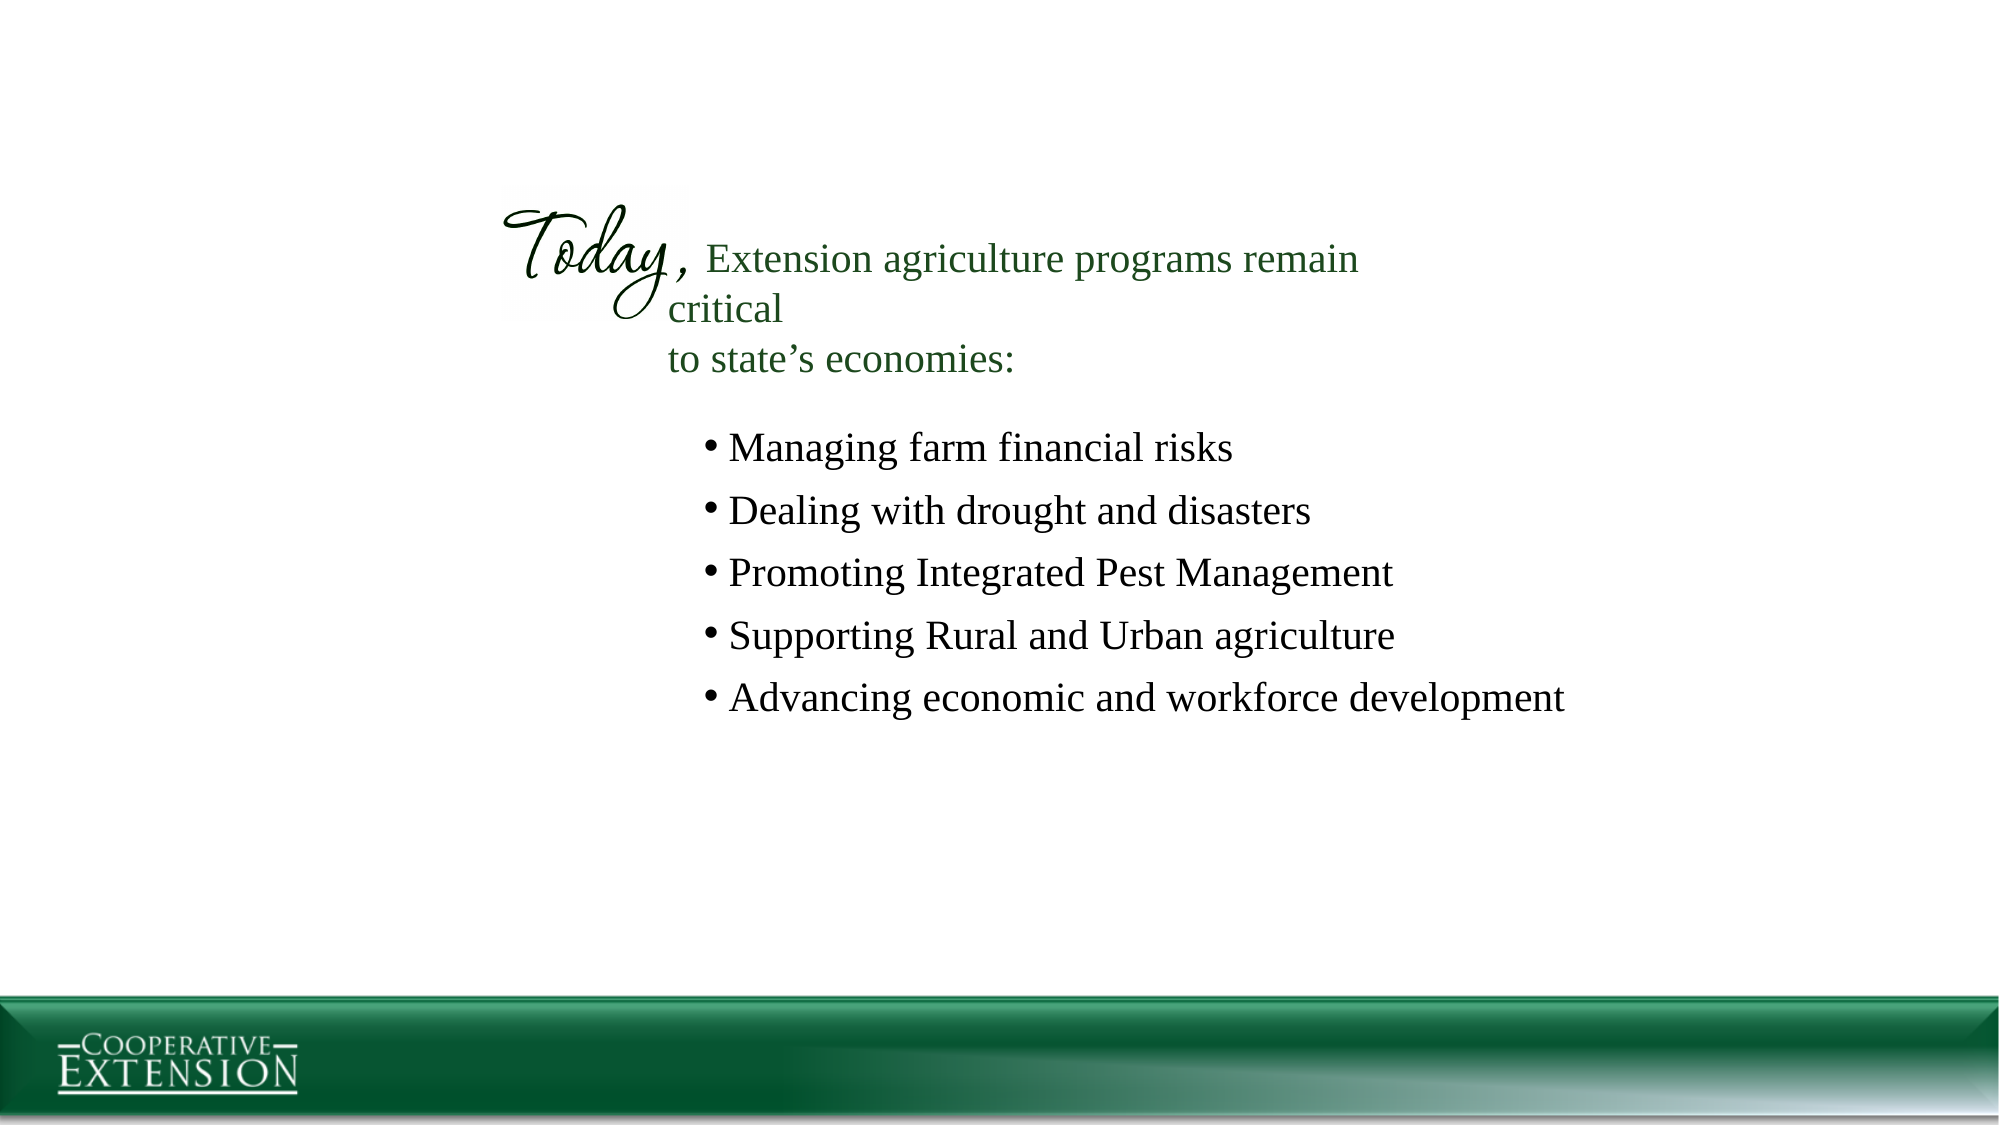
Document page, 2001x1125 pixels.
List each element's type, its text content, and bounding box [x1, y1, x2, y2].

picture [0, 0, 2001, 1125]
text_box Managing farm financial risks Dealing with drought and disasters Promoting Integrated Pest Management Supporting Rural and Urban agriculture Advancing economic and workforce development [688, 412, 1650, 785]
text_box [500, 185, 1499, 340]
